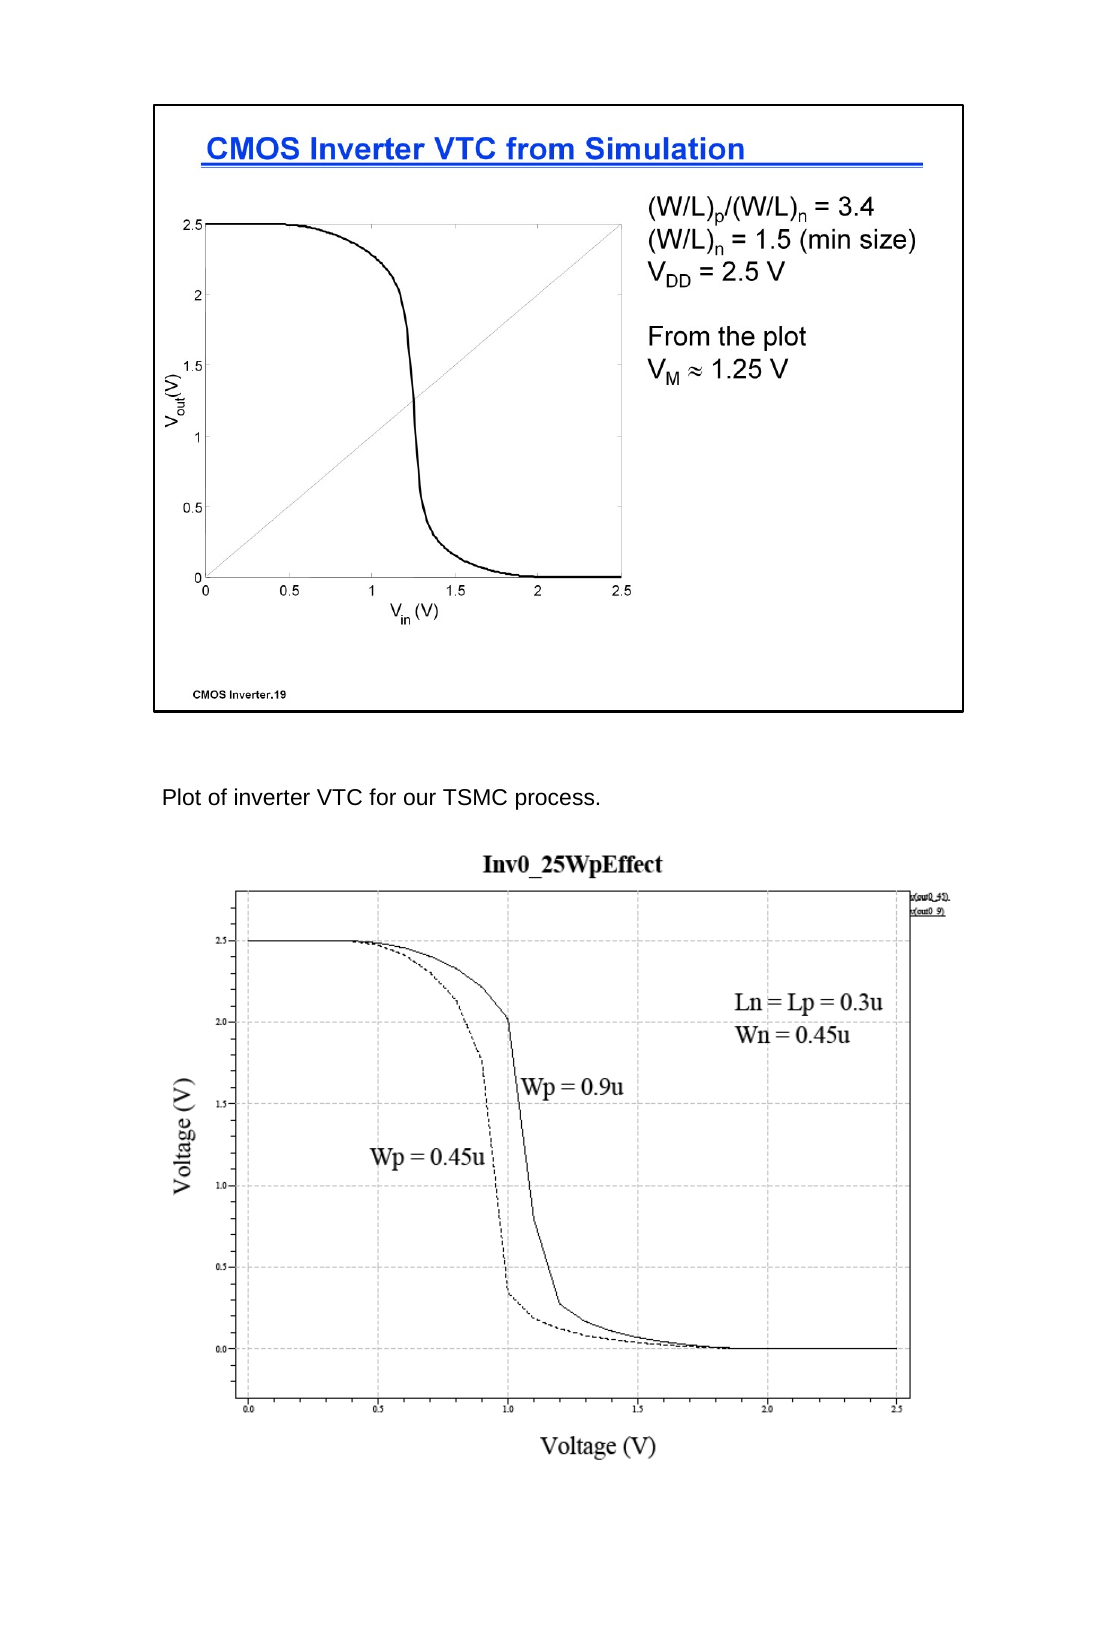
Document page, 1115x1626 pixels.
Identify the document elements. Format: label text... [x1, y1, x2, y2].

text_box Plot of inverter VTC for our TSMC process. [159, 784, 604, 812]
text_box [153, 104, 963, 712]
text_box [137, 824, 1088, 1496]
